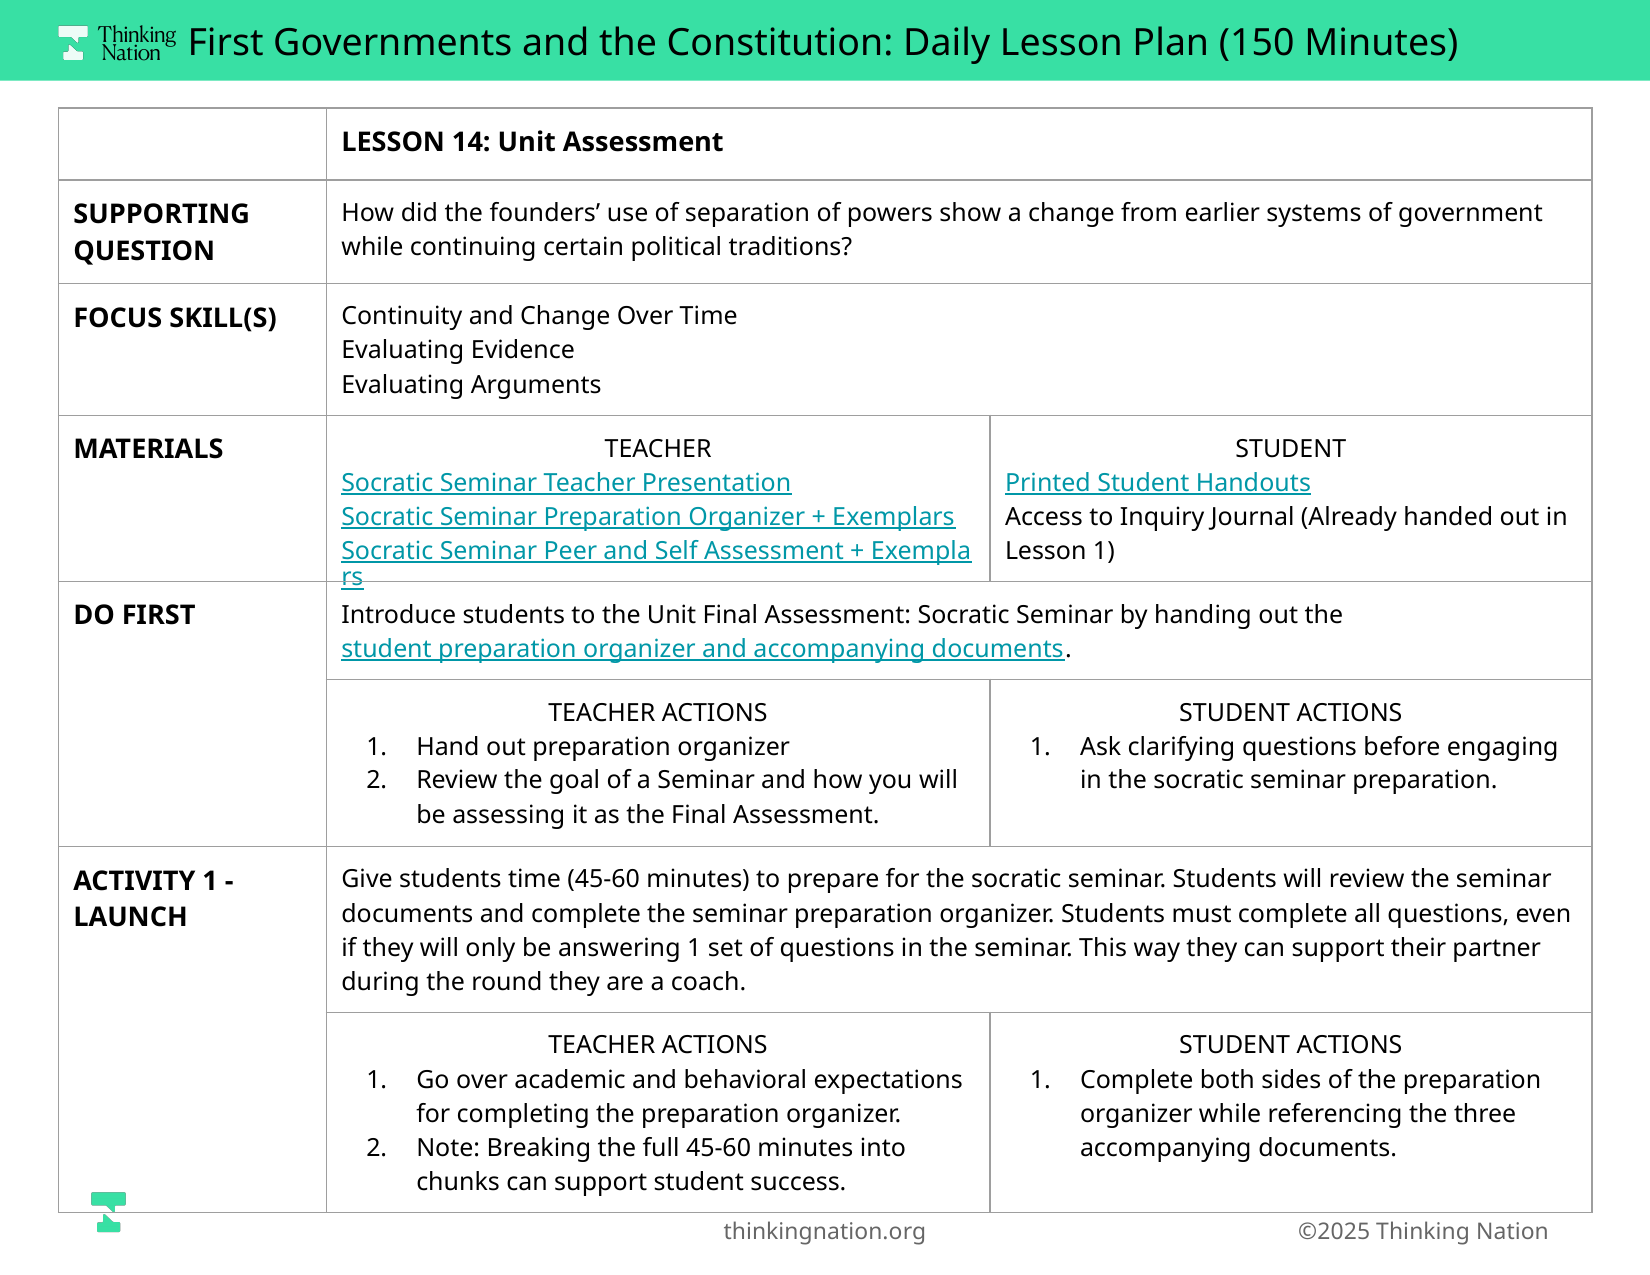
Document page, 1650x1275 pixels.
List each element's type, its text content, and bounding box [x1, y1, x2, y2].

table_cell FOCUS SKILL(S) [59, 284, 326, 415]
text_box First Governments and the Constitution: Daily Lesson Plan (150 Minutes) [0, 0, 1650, 81]
table_cell STUDENT ACTIONS Complete both sides of the preparation organizer while referencing the three accompanying documents. [991, 1013, 1591, 1212]
table_cell Give students time (45-60 minutes) to prepare for the socratic seminar. Students will review the seminar documents and complete the seminar preparation organizer. Students must complete all questions, even if they will only be answering 1 set of questions in the seminar. This way they can support their partner during the round they are a coach. [327, 847, 1591, 1012]
table_cell SUPPORTING QUESTION [59, 181, 326, 283]
table_cell DO FIRST [59, 582, 326, 846]
table_cell STUDENT ACTIONS Ask clarifying questions before engaging in the socratic seminar preparation. [991, 680, 1591, 846]
table_cell Continuity and Change Over Time Evaluating Evidence Evaluating Arguments [327, 284, 1591, 415]
picture [45, 14, 180, 85]
table_cell Introduce students to the Unit Final Assessment: Socratic Seminar by handing out the student preparation organizer and accompanying documents. [327, 582, 1591, 679]
table_header [59, 109, 326, 179]
table_header LESSON 14: Unit Assessment [327, 109, 1591, 179]
table_cell STUDENT Printed Student Handouts Access to Inquiry Journal (Already handed out in Lesson 1) [991, 416, 1591, 581]
table_cell TEACHER ACTIONS Go over academic and behavioral expectations for completing the preparation organizer. Note: Breaking the full 45-60 minutes into chunks can support student success. [327, 1013, 989, 1212]
text_box thinkingnation.org [629, 1213, 1021, 1240]
table_cell TEACHER Socratic Seminar Teacher Presentation Socratic Seminar Preparation Organizer + Exemplars Socratic Seminar Peer and Self Assessment + Exemplars [327, 416, 989, 581]
text_box ©2025 Thinking Nation [1174, 1213, 1566, 1240]
table_cell How did the founders’ use of separation of powers show a change from earlier systems of government while continuing certain political traditions? [327, 181, 1591, 283]
table_cell TEACHER ACTIONS Hand out preparation organizer Review the goal of a Seminar and how you will be assessing it as the Final Assessment. [327, 680, 989, 846]
table_cell ACTIVITY 1 - LAUNCH [59, 847, 326, 1212]
picture [80, 1184, 136, 1240]
table_cell MATERIALS [59, 416, 326, 581]
